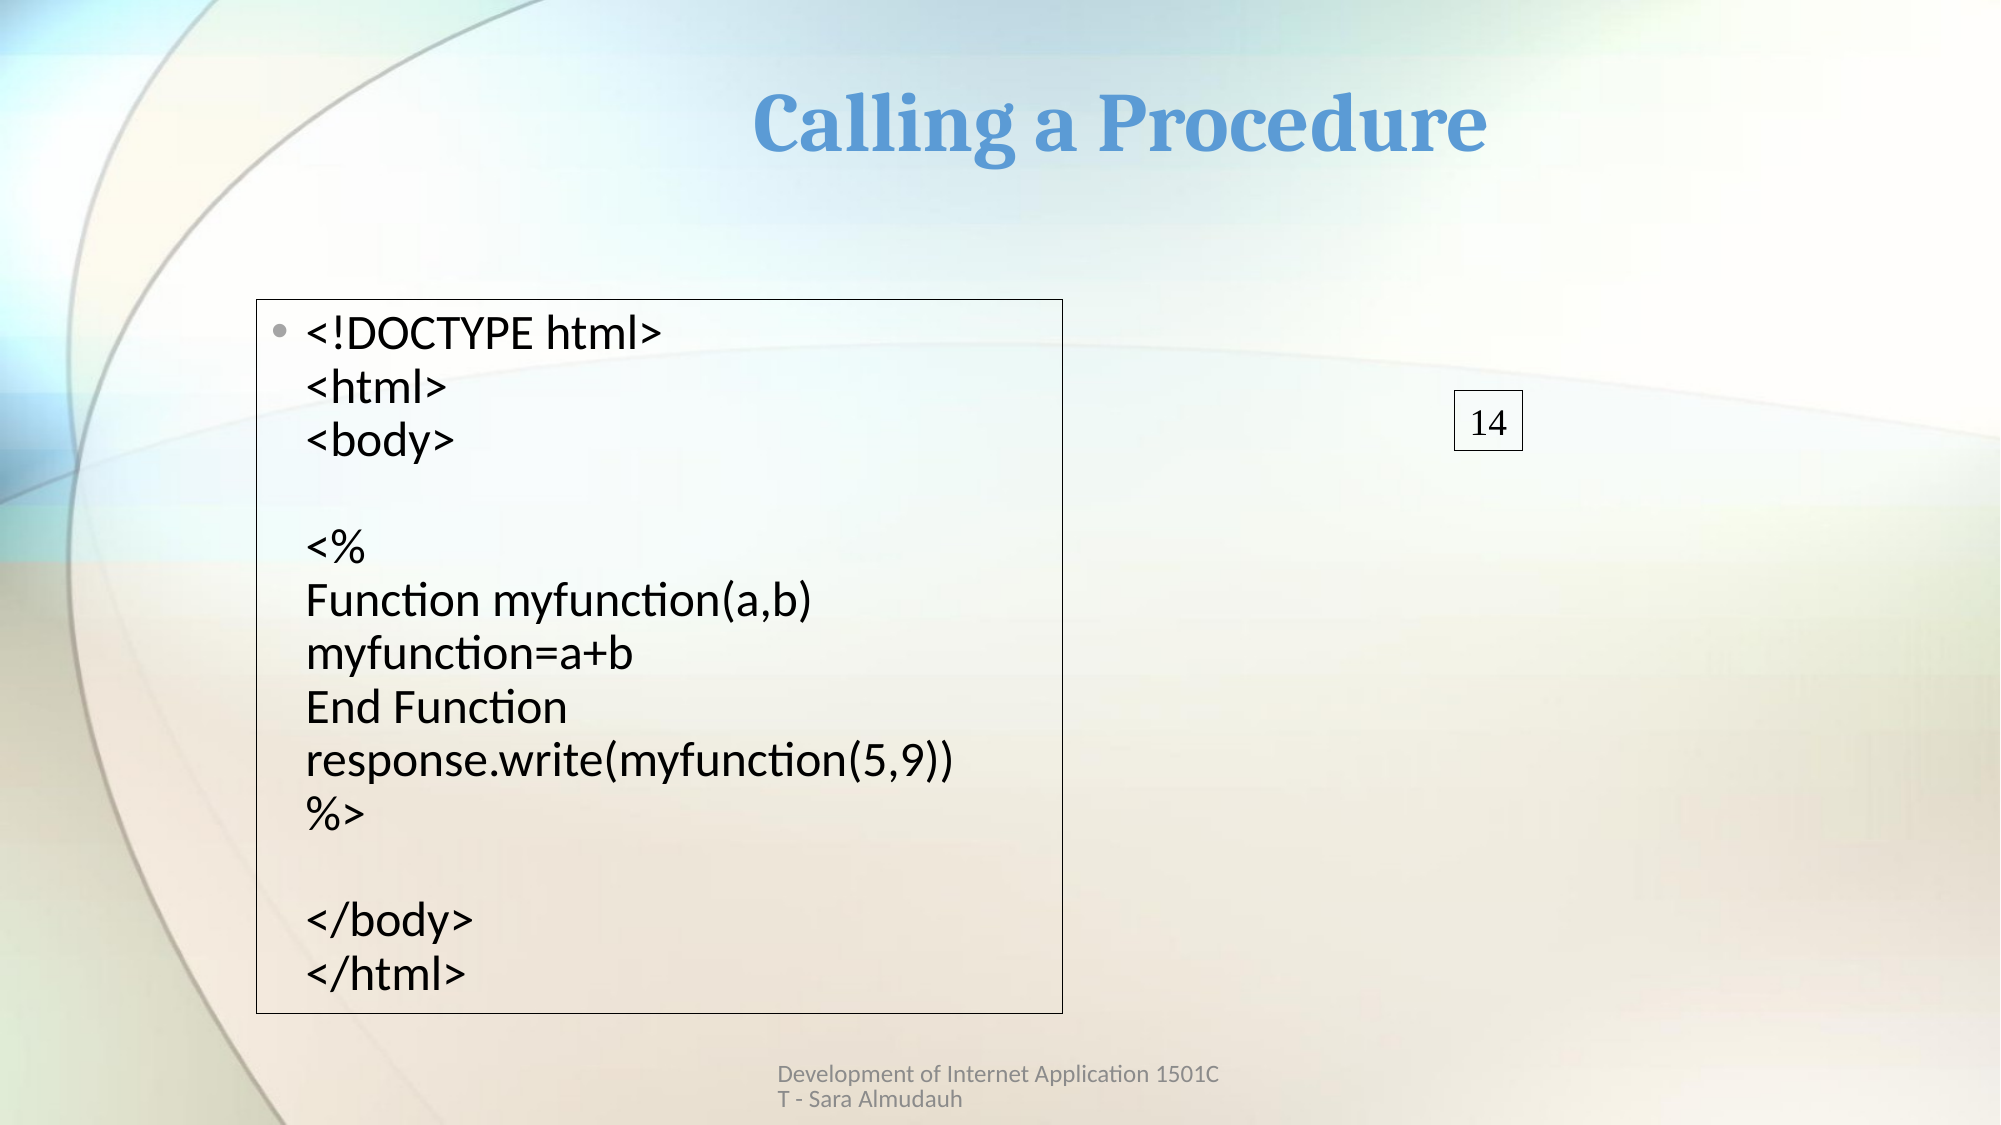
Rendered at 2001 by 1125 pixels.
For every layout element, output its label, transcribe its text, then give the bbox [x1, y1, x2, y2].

footer Development of Internet Application 1501CT - Sara Almudauh [762, 1042, 1238, 1103]
title Calling a Procedure [381, 59, 1863, 278]
text_box 14 [1454, 390, 1523, 451]
picture [0, 0, 2001, 1125]
list <!DOCTYPE html> <html> <body> <% Function myfunction(a,b) myfunction=a+b End Function response.write(myfunction(5,9)) %> </body> </html> [256, 299, 1063, 1014]
